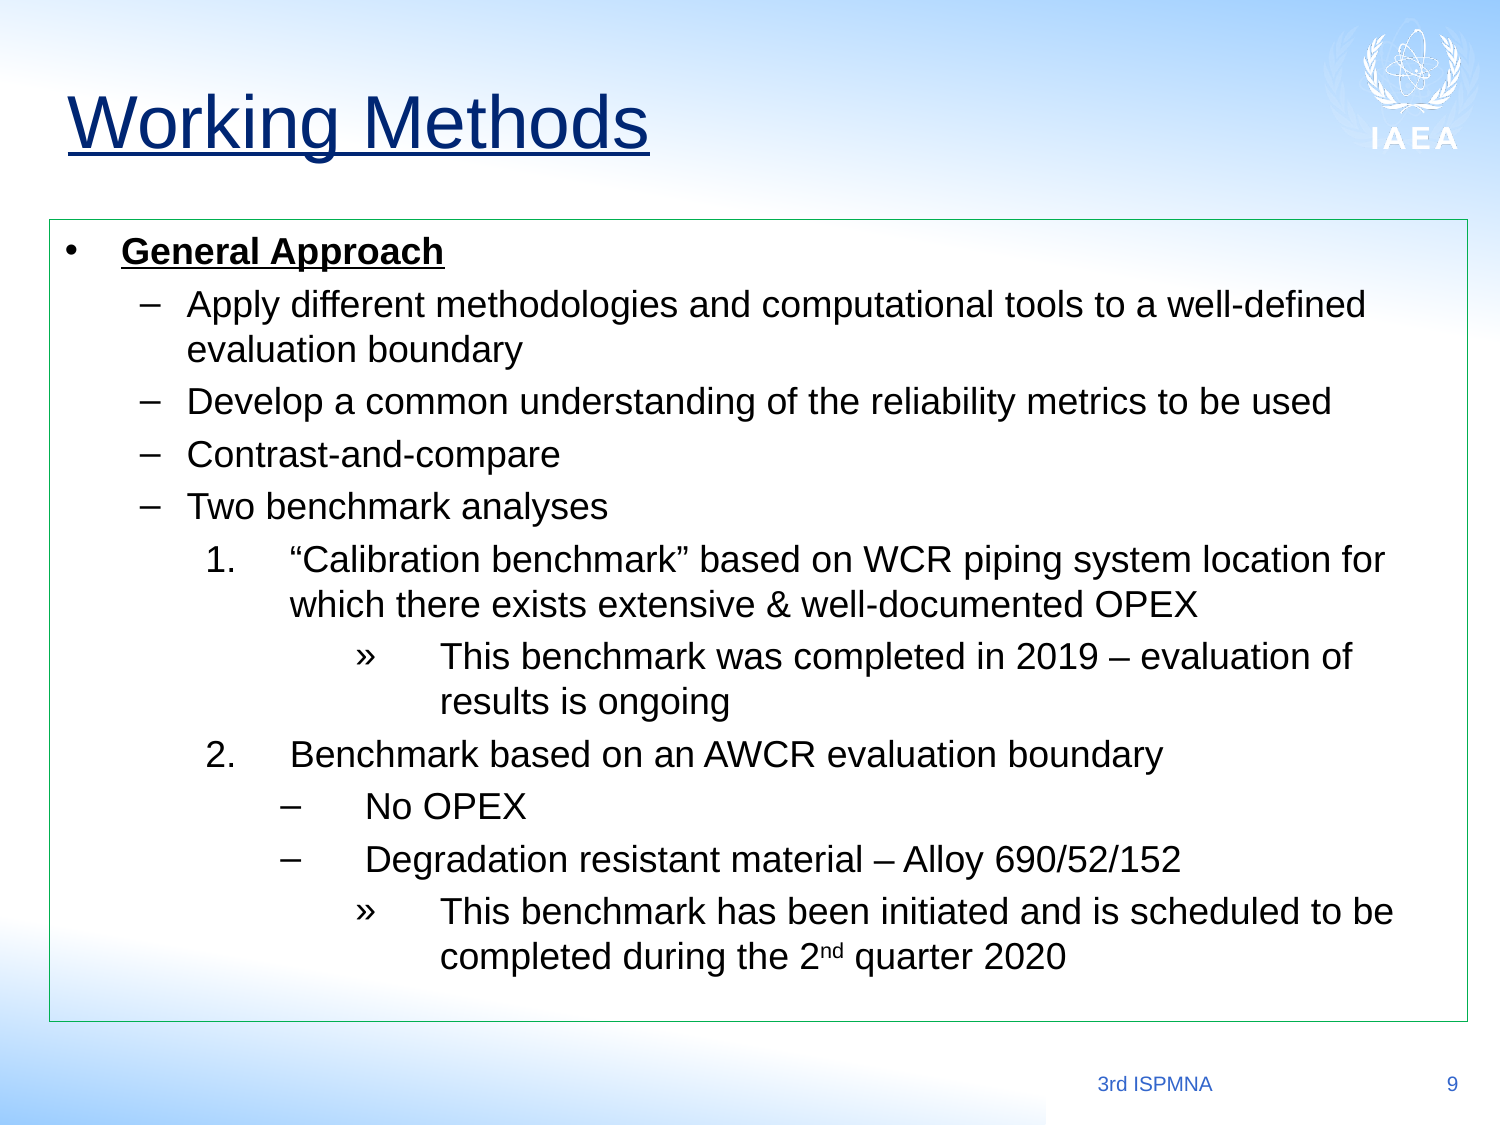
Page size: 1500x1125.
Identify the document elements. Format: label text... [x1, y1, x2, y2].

list General Approach Apply different methodologies and computational tools to a well-defined evaluation boundary Develop a common understanding of the reliability metrics to be used Contrast-and-compare Two benchmark analyses “Calibration benchmark” based on WCR piping system location for which there exists extensive & well-documented OPEX This benchmark was completed in 2019 – evaluation of results is ongoing Benchmark based on an AWCR evaluation boundary No OPEX Degradation resistant material – Alloy 690/52/152 This benchmark has been initiated and is scheduled to be completed during the 2nd quarter 2020 [49, 219, 1468, 1022]
picture [1303, 0, 1500, 172]
footer 3rd ISPMNA [962, 1063, 1228, 1112]
text_box Working Methods [53, 65, 1204, 171]
slide_number 9 [1389, 1063, 1474, 1112]
